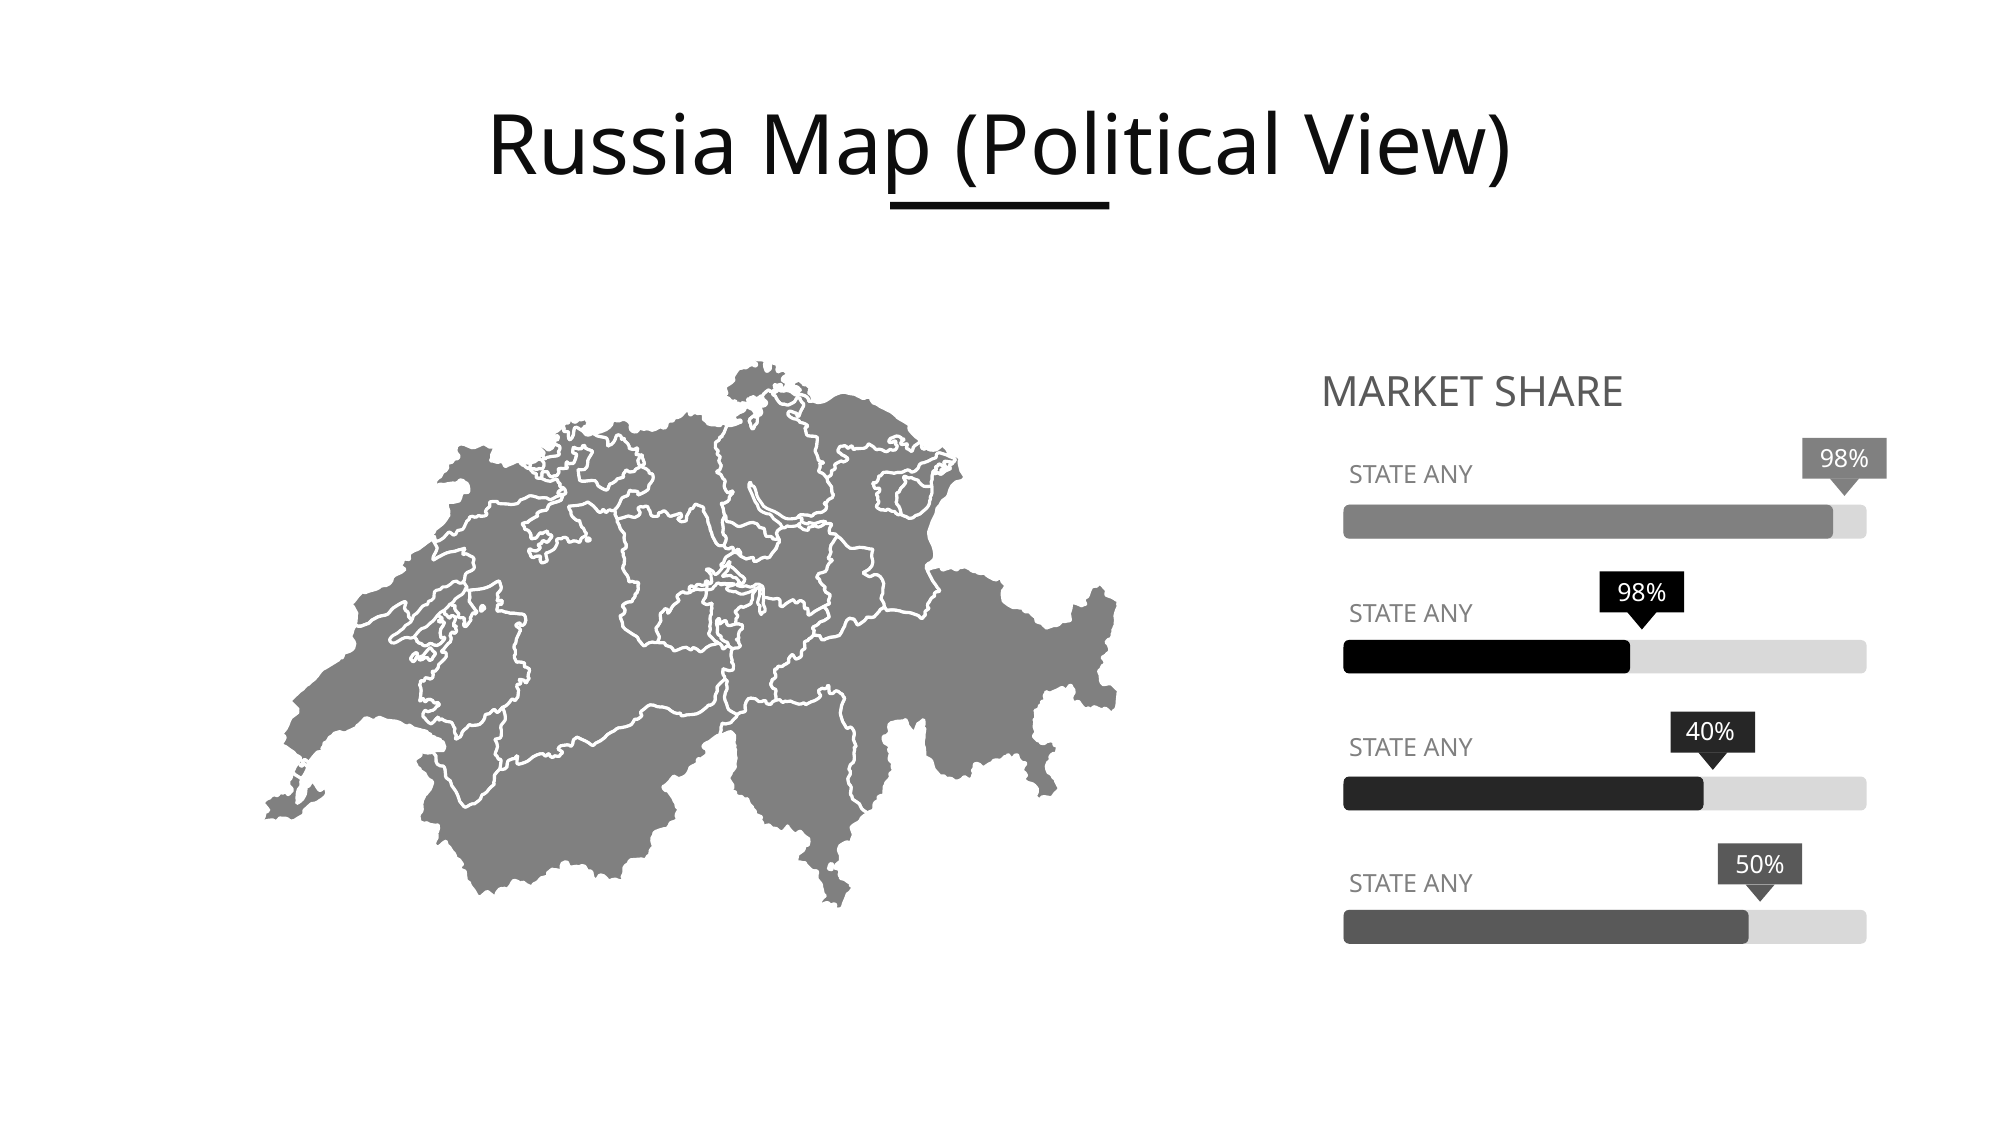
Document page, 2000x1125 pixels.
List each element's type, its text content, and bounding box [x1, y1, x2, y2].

text_box 98% [1808, 442, 1880, 497]
text_box STATE ANY [1341, 860, 1603, 920]
text_box [1829, 504, 1867, 539]
text_box [888, 200, 1111, 211]
text_box MARKET SHARE [1320, 343, 1912, 437]
text_box [1717, 843, 1724, 885]
text_box [1670, 711, 1674, 753]
text_box 40% [1674, 708, 1746, 762]
text_box Russia Map (Political View) [0, 96, 2000, 187]
text_box [1796, 843, 1803, 885]
text_box 50% [1724, 840, 1796, 895]
text_box [1706, 762, 1720, 770]
text_box [1343, 504, 1834, 539]
text_box STATE ANY [1341, 450, 1603, 511]
text_box [1829, 478, 1860, 496]
text_box [1343, 639, 1631, 674]
text_box [1343, 909, 1749, 944]
text_box [1746, 711, 1756, 753]
text_box [1754, 895, 1766, 902]
text_box [1343, 776, 1704, 811]
text_box STATE ANY [1341, 723, 1603, 784]
text_box [1700, 776, 1867, 811]
text_box 98% [1606, 576, 1678, 631]
text_box [1625, 639, 1867, 674]
text_box STATE ANY [1341, 590, 1603, 651]
text_box [1802, 437, 1887, 479]
text_box [1744, 909, 1867, 944]
text_box [1599, 571, 1685, 613]
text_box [261, 358, 1120, 910]
